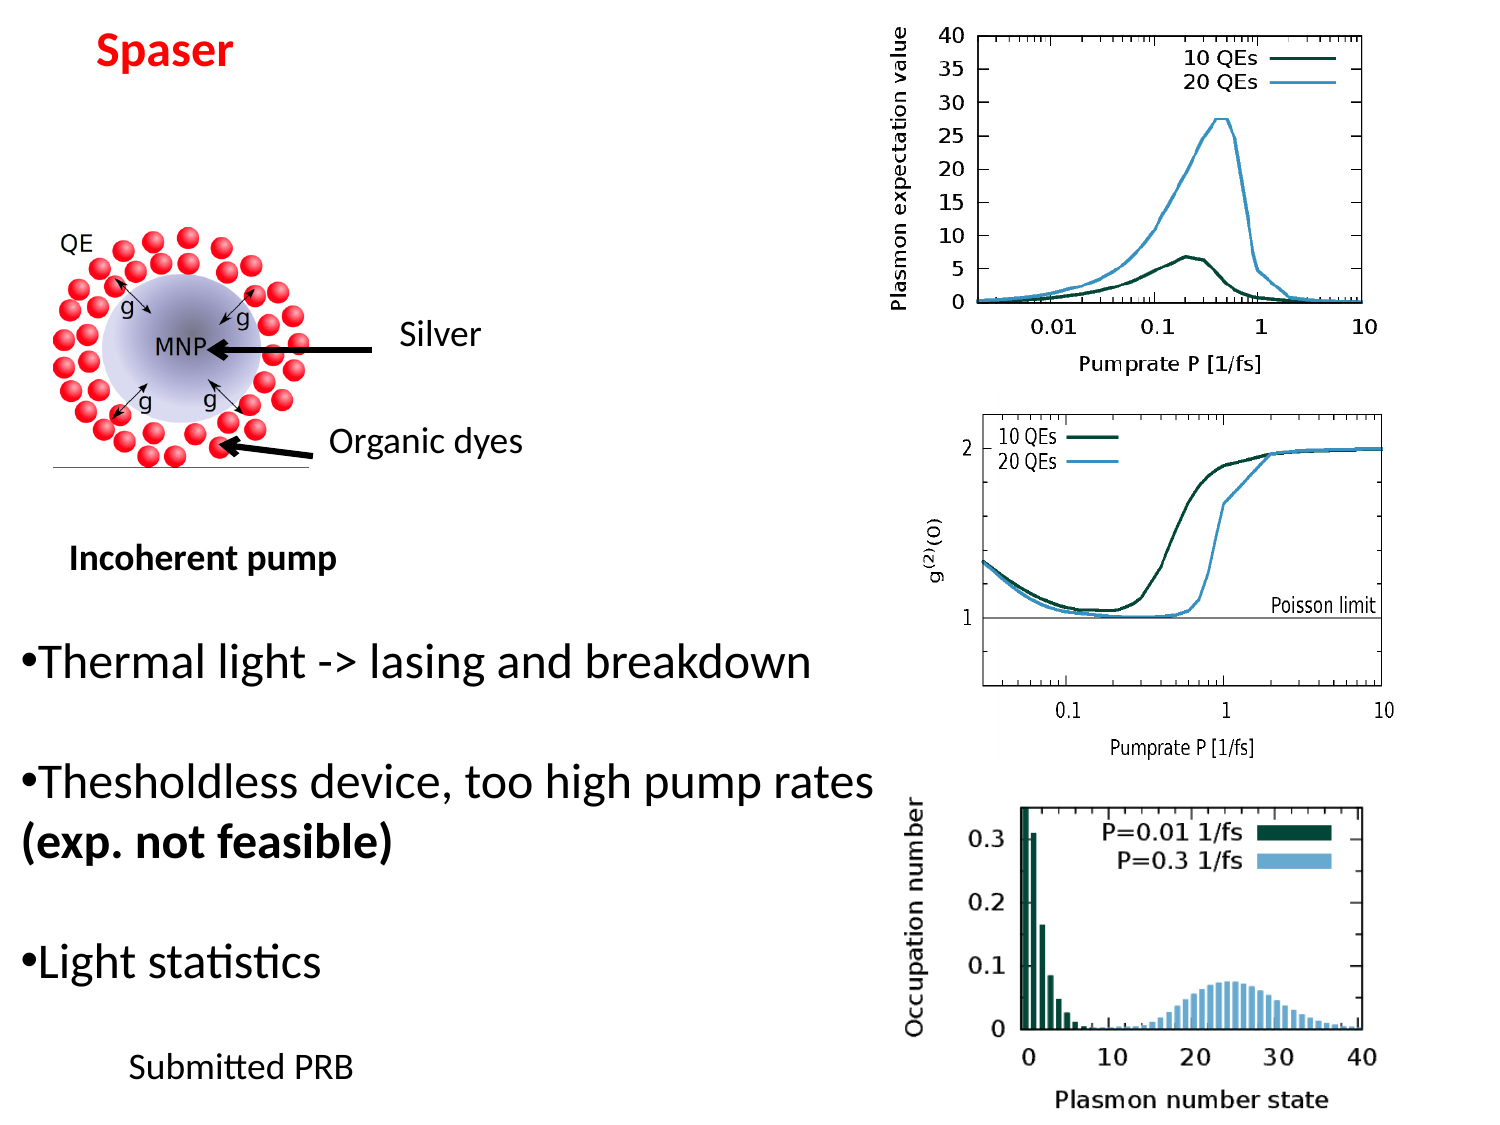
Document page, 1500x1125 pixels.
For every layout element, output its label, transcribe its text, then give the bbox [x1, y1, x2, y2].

text_box Incoherent pump [54, 525, 353, 586]
text_box Thermal light -> lasing and breakdown Thesholdless device, too high pump rates (exp. not feasible) Light statistics [5, 621, 892, 997]
picture [878, 7, 1400, 379]
text_box Spaser [0, 0, 491, 110]
picture [891, 774, 1407, 1118]
picture [52, 227, 309, 469]
text_box Silver [384, 301, 497, 361]
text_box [218, 444, 314, 457]
text_box Organic dyes [314, 408, 539, 469]
picture [915, 385, 1412, 764]
text_box Submitted PRB [113, 1034, 370, 1095]
